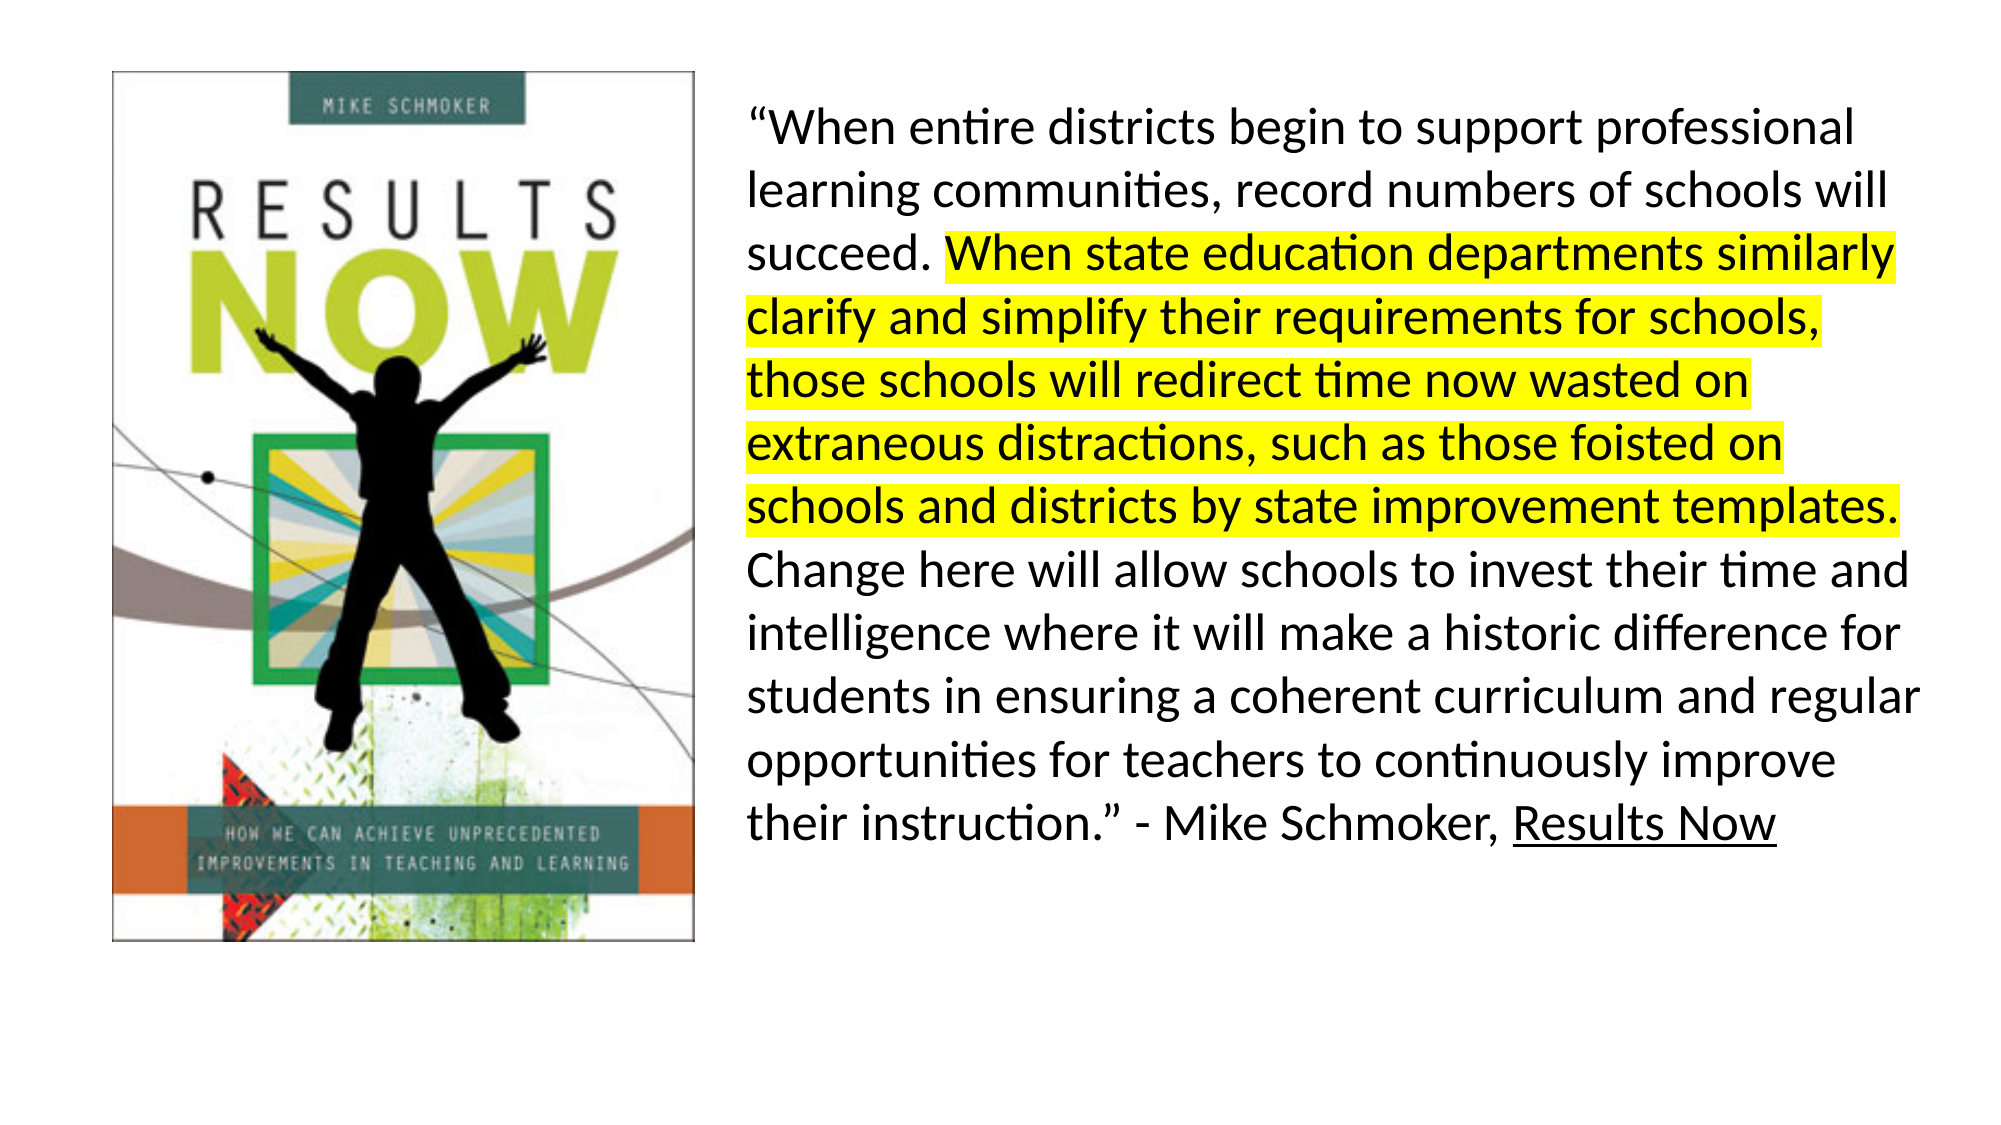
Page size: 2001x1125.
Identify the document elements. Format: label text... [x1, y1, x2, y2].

text_box “When entire districts begin to support professional learning communities, record numbers of schools will succeed. When state education departments similarly clarify and simplify their requirements for schools, those schools will redirect time now wasted on extraneous distractions, such as those foisted on schools and districts by state improvement templates. Change here will allow schools to invest their time and intelligence where it will make a historic difference for students in ensuring a coherent curriculum and regular opportunities for teachers to continuously improve their instruction.” - Mike Schmoker, Results Now [726, 71, 1948, 978]
picture [112, 71, 695, 942]
